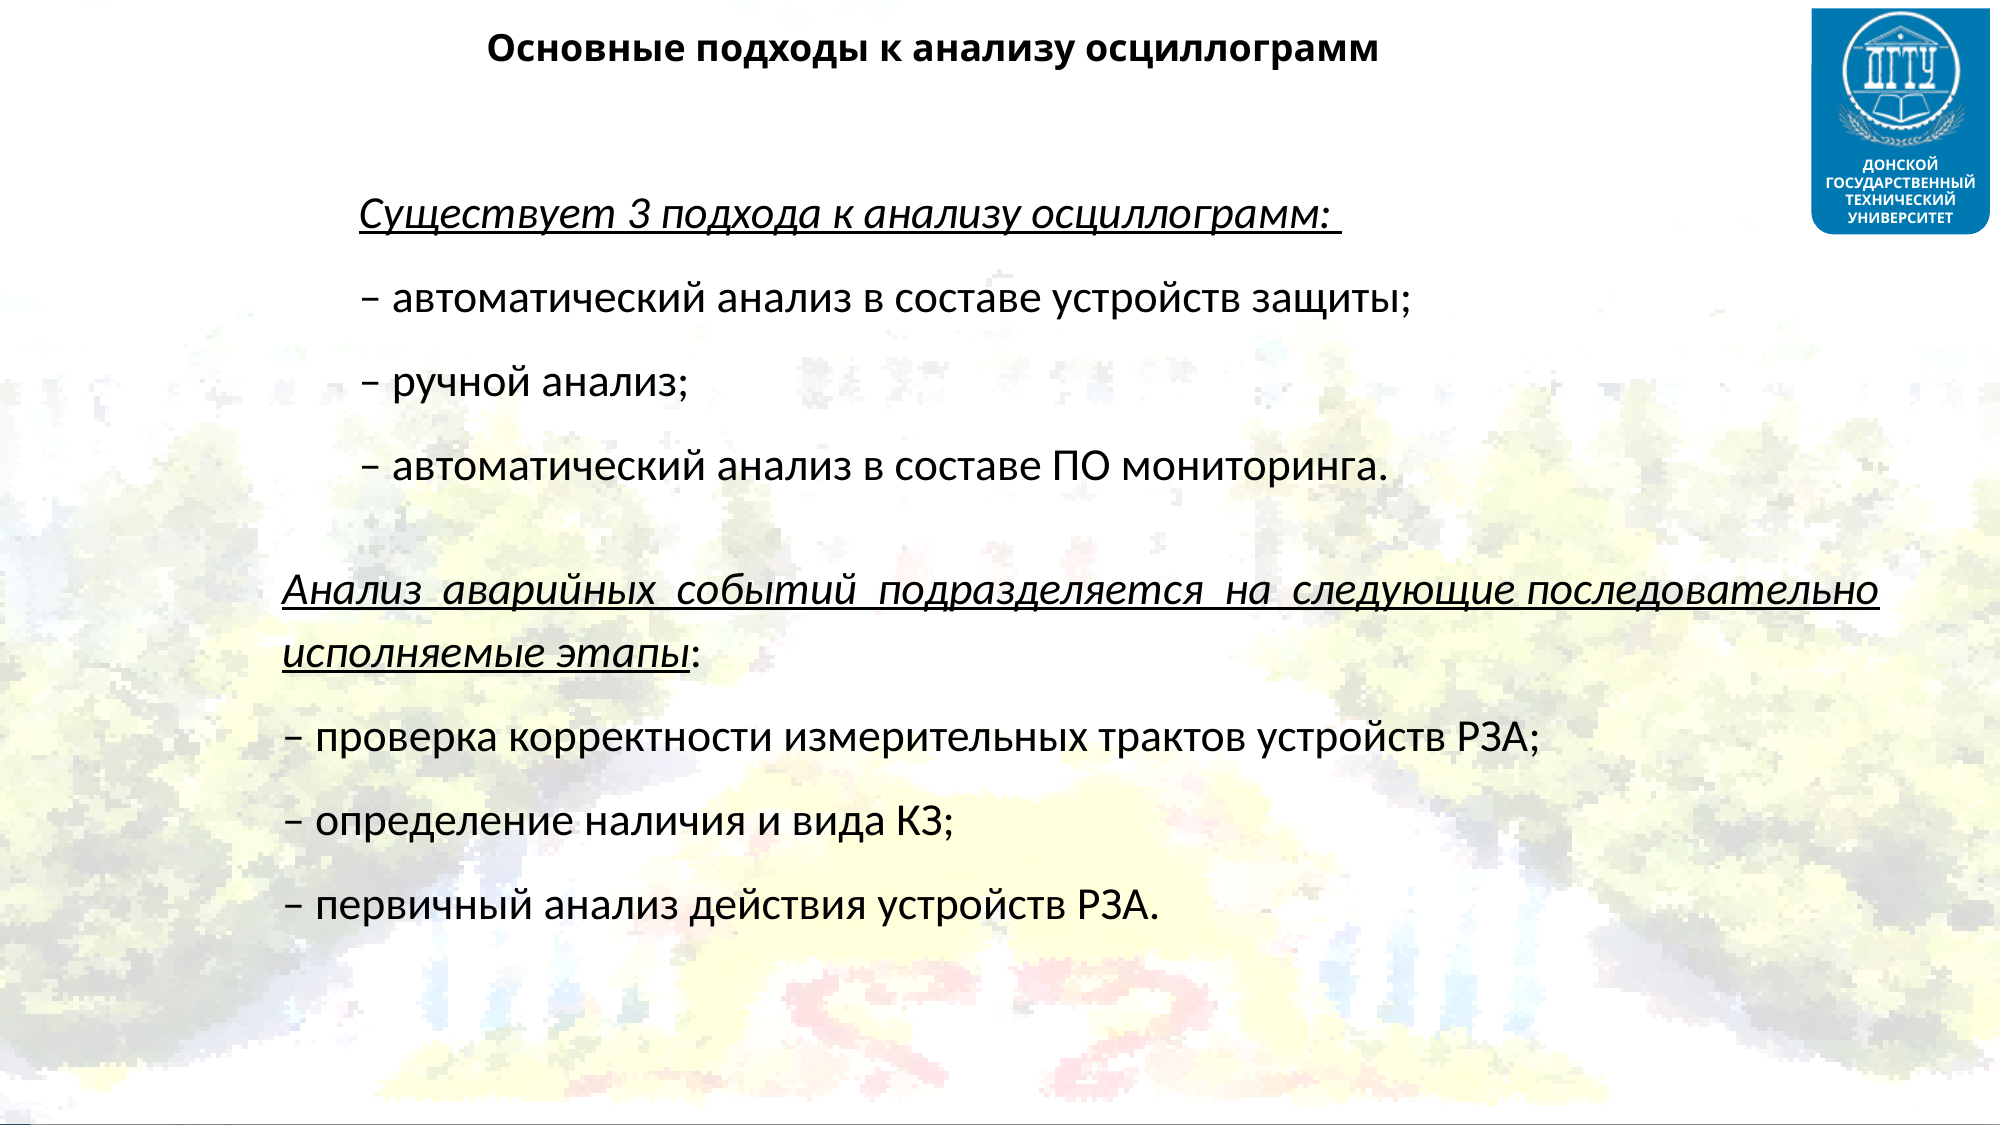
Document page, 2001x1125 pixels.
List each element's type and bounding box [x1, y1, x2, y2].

text_box [1801, 8, 2000, 236]
picture [0, 0, 2000, 1125]
